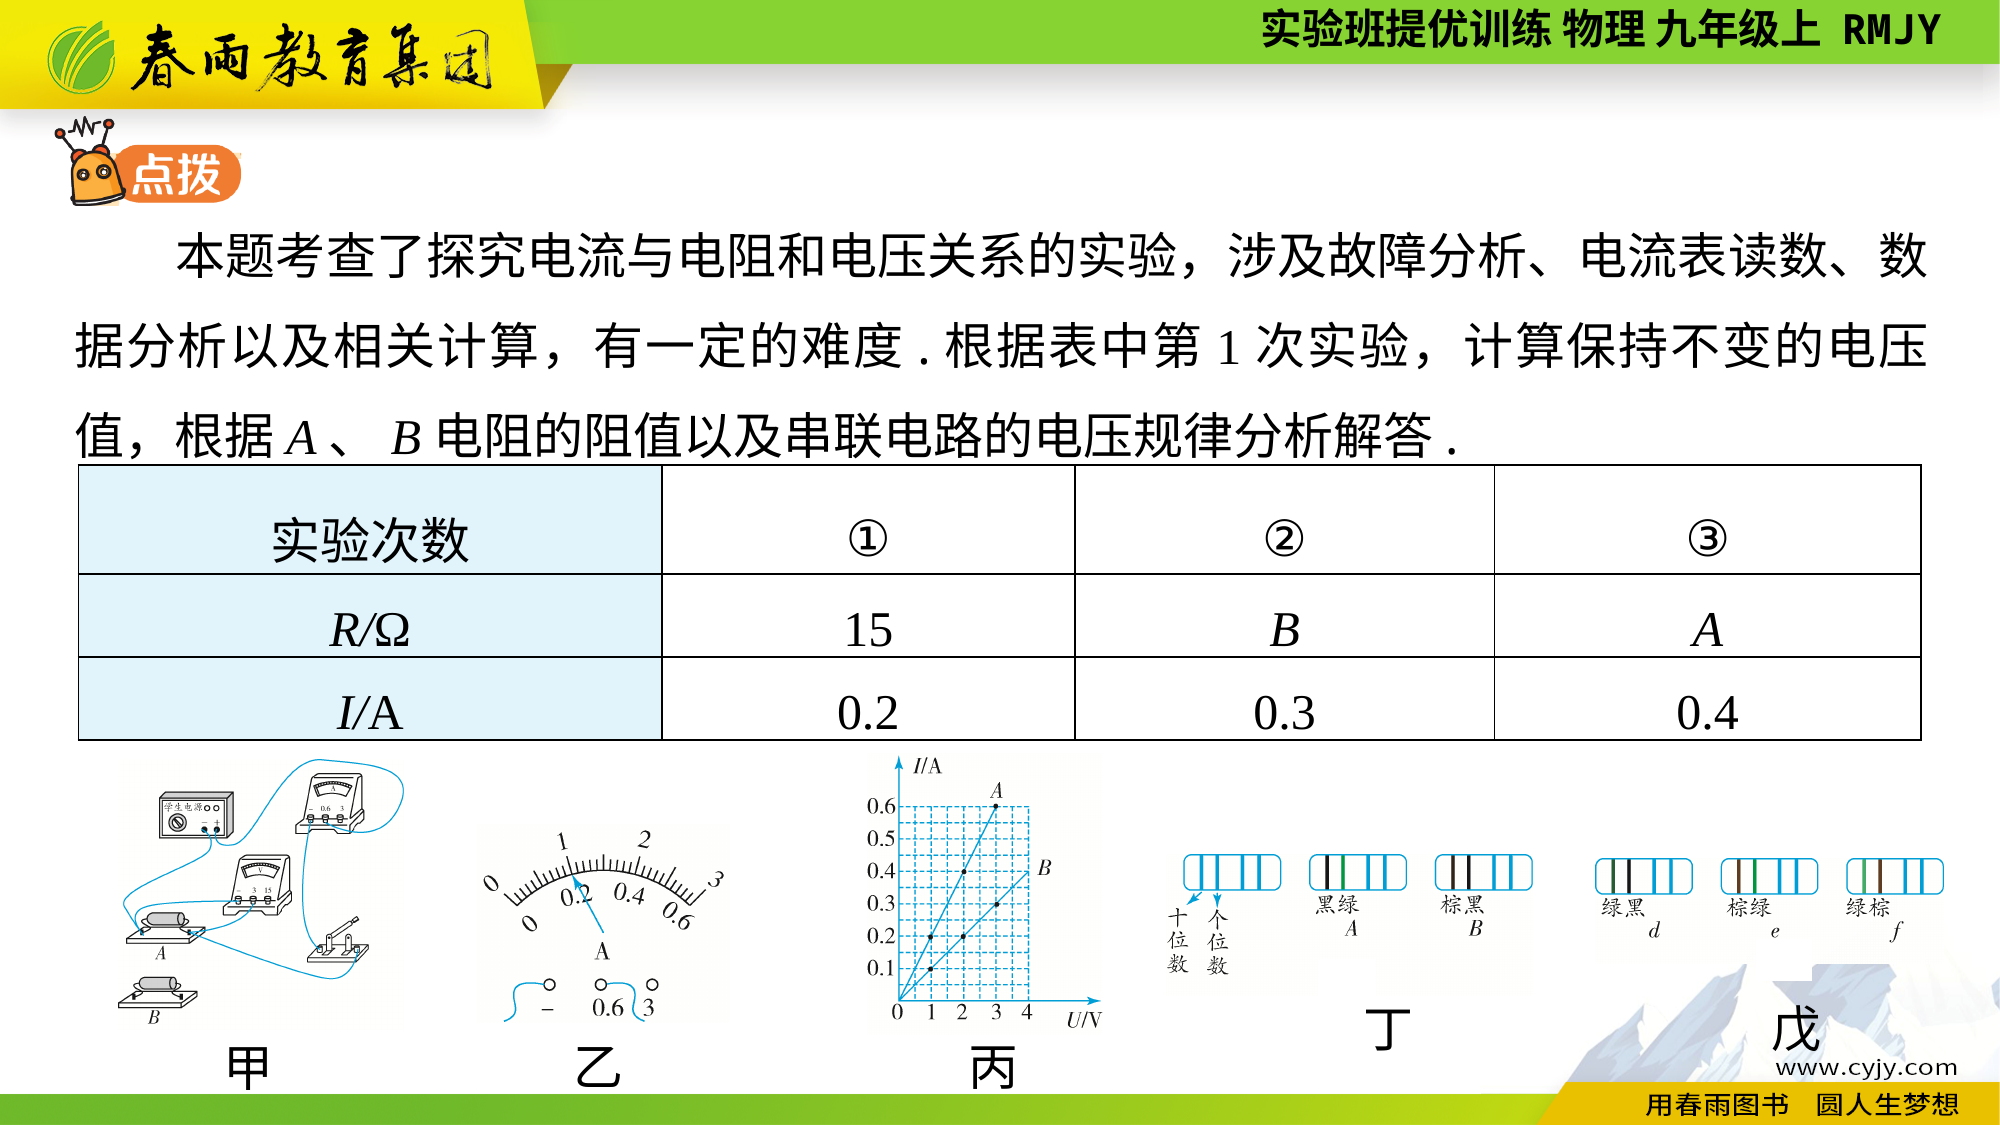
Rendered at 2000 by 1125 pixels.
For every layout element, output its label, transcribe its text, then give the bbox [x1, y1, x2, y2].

table_cell 0.3 [1076, 658, 1494, 739]
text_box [1595, 858, 1944, 982]
text_box 戊 [1756, 989, 1837, 1065]
table_header ③ [1495, 466, 1920, 573]
text_box 乙 [558, 1031, 639, 1104]
list 本题考查了探究电流与电阻和电压关系的实验，涉及故障分析、电流表读数、数据分析以及相关计算，有一定的难度.根据表中第1次实验，计算保持不变的电压值，根据A、B电阻的阻值以及串联电路的电压规律分析解答. [59, 187, 1944, 464]
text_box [1166, 853, 1534, 1002]
table_cell R/Ω [79, 575, 661, 656]
table_header ② [1076, 466, 1494, 573]
table_header ① [663, 466, 1074, 573]
table_cell I/A [79, 658, 661, 739]
table_cell 0.2 [663, 658, 1074, 739]
table_cell 15 [663, 575, 1074, 656]
table_cell A [1495, 575, 1920, 656]
text_box 丁 [1349, 1010, 1429, 1065]
table_cell 0.4 [1495, 658, 1920, 739]
table_header 实验次数 [79, 466, 661, 573]
picture [0, 0, 2000, 1125]
text_box 丙 [953, 1043, 1034, 1104]
table_cell B [1076, 575, 1494, 656]
text_box 甲 [209, 1038, 289, 1105]
